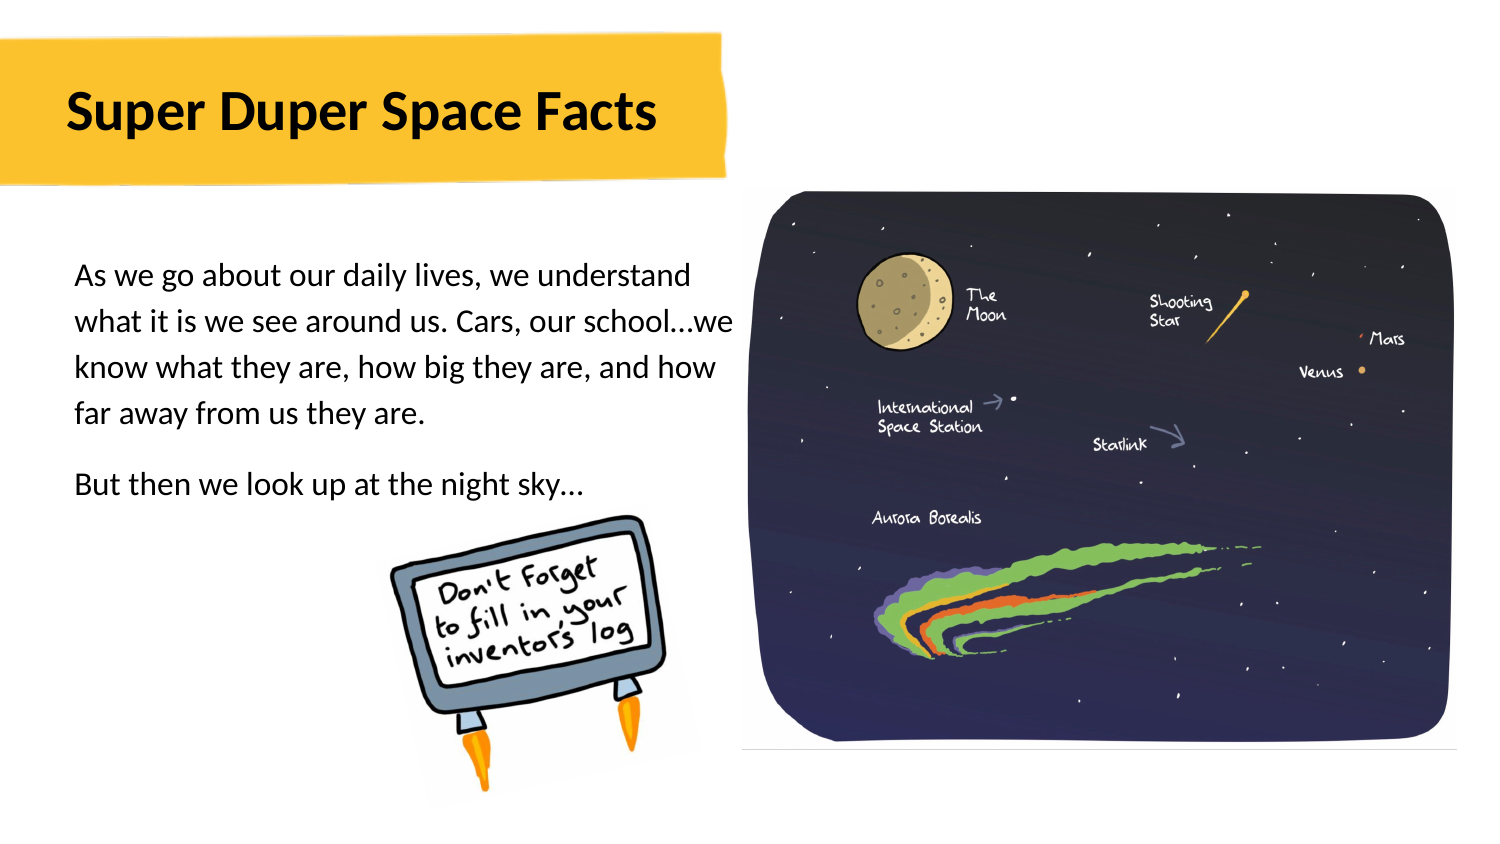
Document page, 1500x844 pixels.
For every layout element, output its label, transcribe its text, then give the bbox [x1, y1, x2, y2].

picture [0, 26, 734, 190]
picture [376, 503, 700, 808]
picture [741, 188, 1457, 750]
list As we go about our daily lives, we understand what it is we see around us. Cars, our school…we know what they are, how big they are, and how far away from us they are. But then we look up at the night sky… [59, 232, 759, 794]
